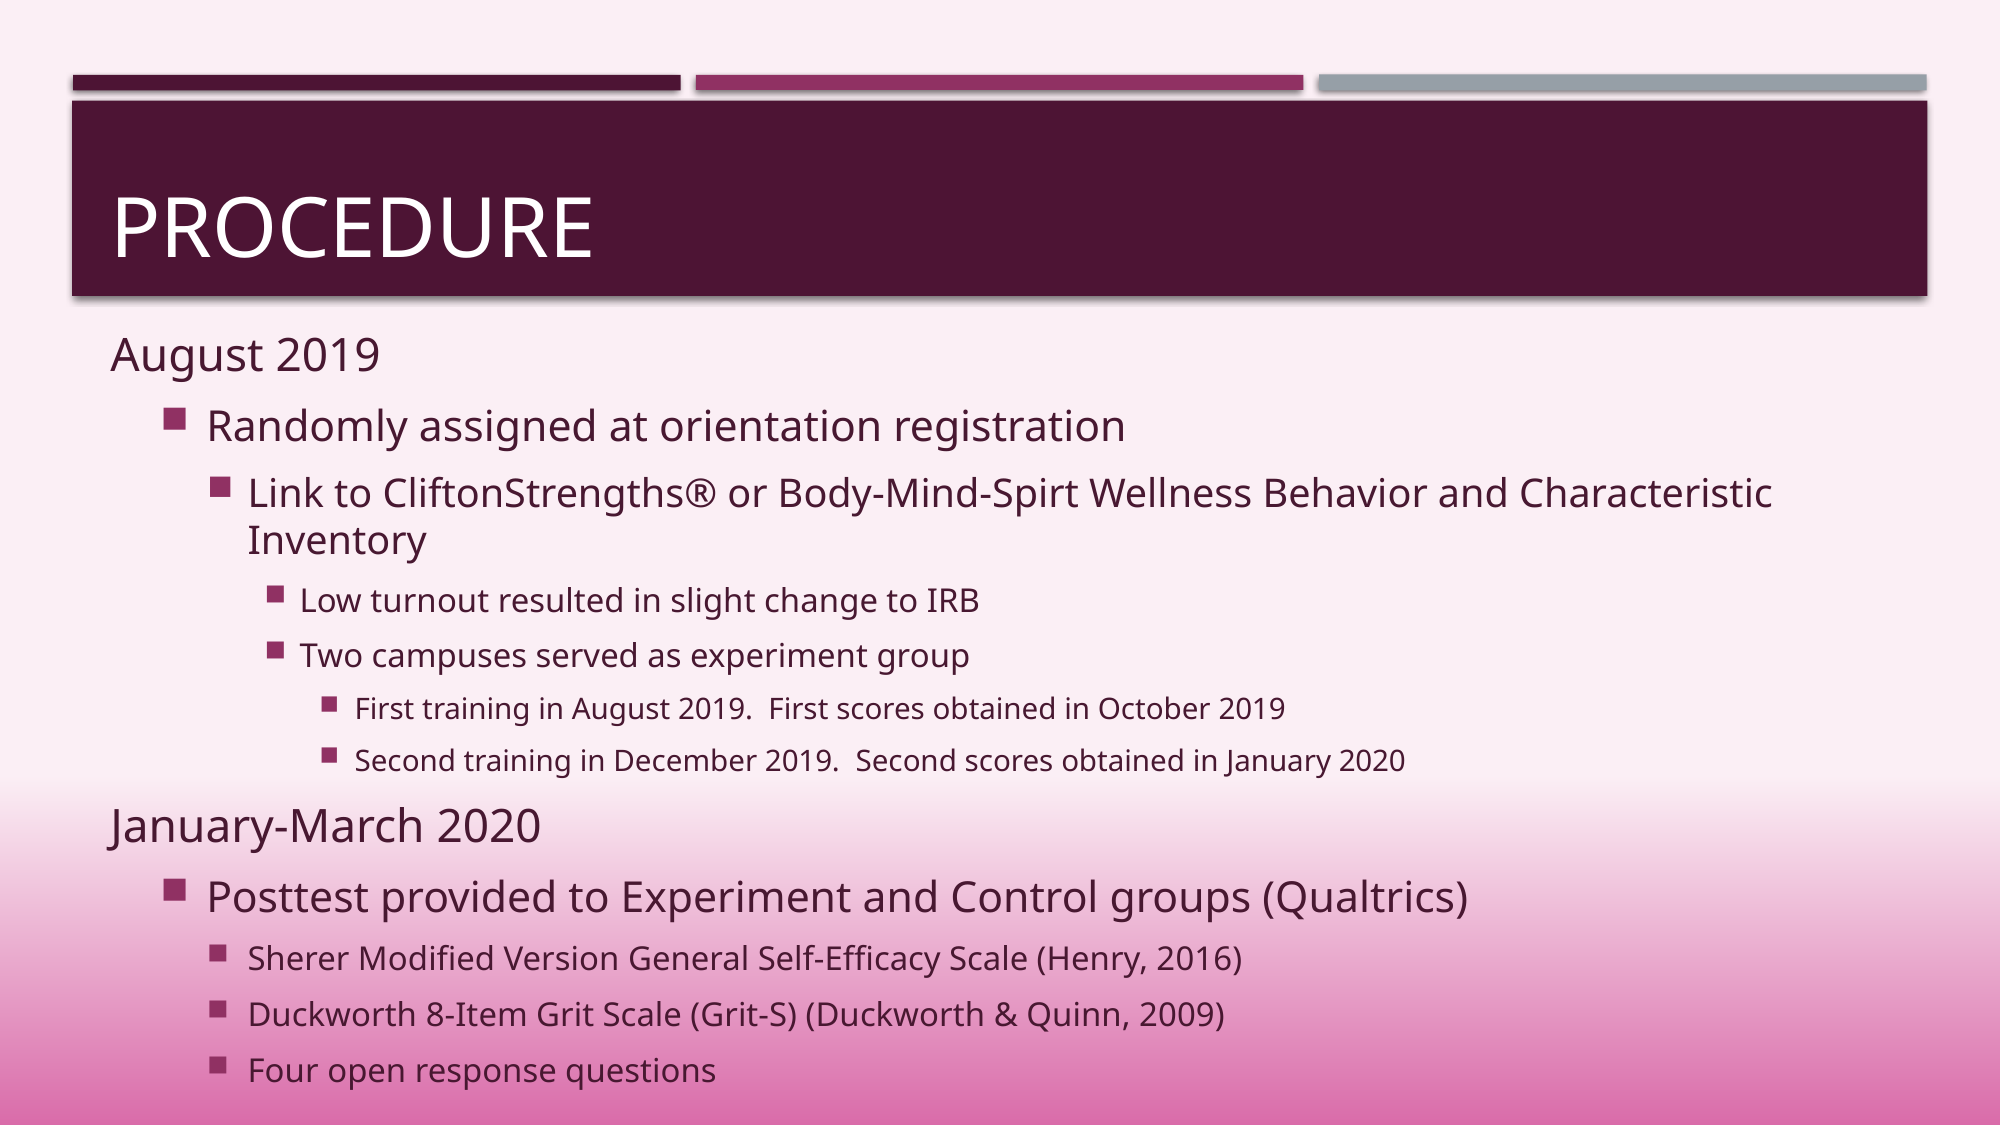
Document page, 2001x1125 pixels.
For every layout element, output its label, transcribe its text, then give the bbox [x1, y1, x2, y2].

list August 2019 Randomly assigned at orientation registration Link to CliftonStrengths® or Body-Mind-Spirt Wellness Behavior and Characteristic Inventory Low turnout resulted in slight change to IRB Two campuses served as experiment group First training in August 2019. First scores obtained in October 2019 Second training in December 2019. Second scores obtained in January 2020 January-March 2020 Posttest provided to Experiment and Control groups (Qualtrics) Sherer Modified Version General Self-Efficacy Scale (Henry, 2016) Duckworth 8-Item Grit Scale (Grit-S) (Duckworth & Quinn, 2009) Four open response questions [95, 317, 1905, 1106]
title PROCEDURE [95, 115, 1905, 282]
